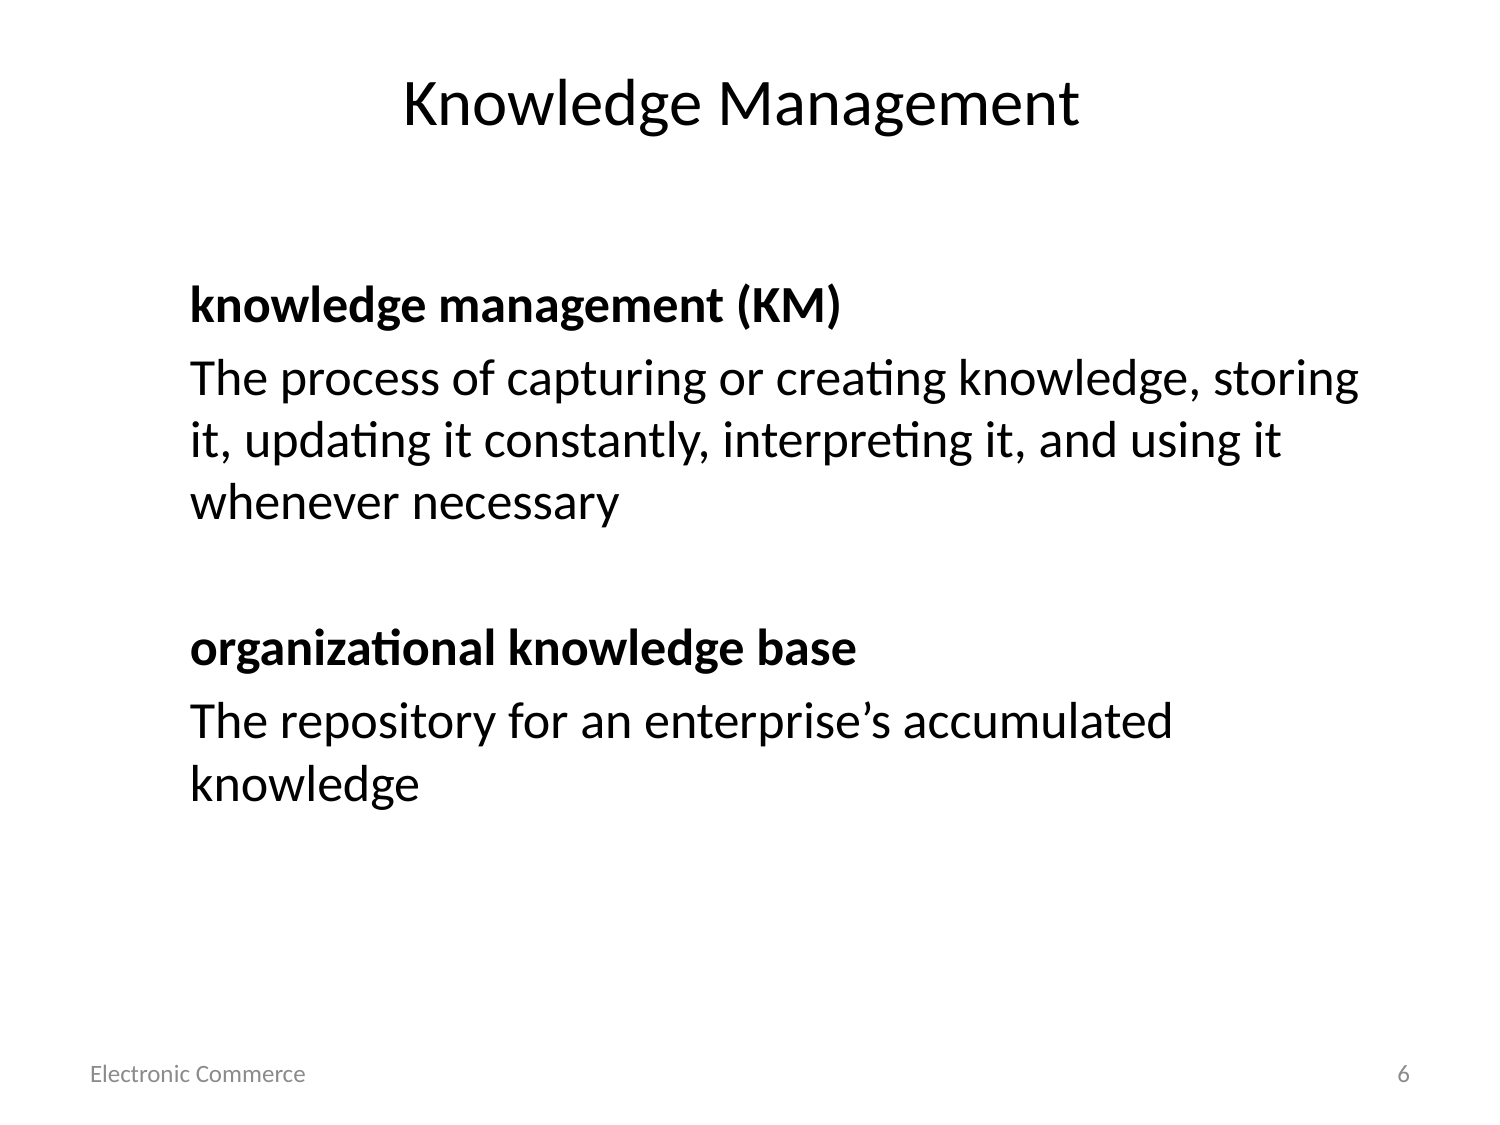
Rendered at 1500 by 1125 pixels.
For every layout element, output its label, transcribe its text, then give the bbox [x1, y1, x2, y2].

title Knowledge Management [75, 45, 1425, 233]
slide_number Electronic Commerce [75, 1042, 425, 1103]
slide_number 6 [1074, 1042, 1425, 1103]
list knowledge management (KM) The process of capturing or creating knowledge, storing it, updating it constantly, interpreting it, and using it whenever necessary organizational knowledge base The repository for an enterprise’s accumulated knowledge [75, 262, 1425, 1005]
